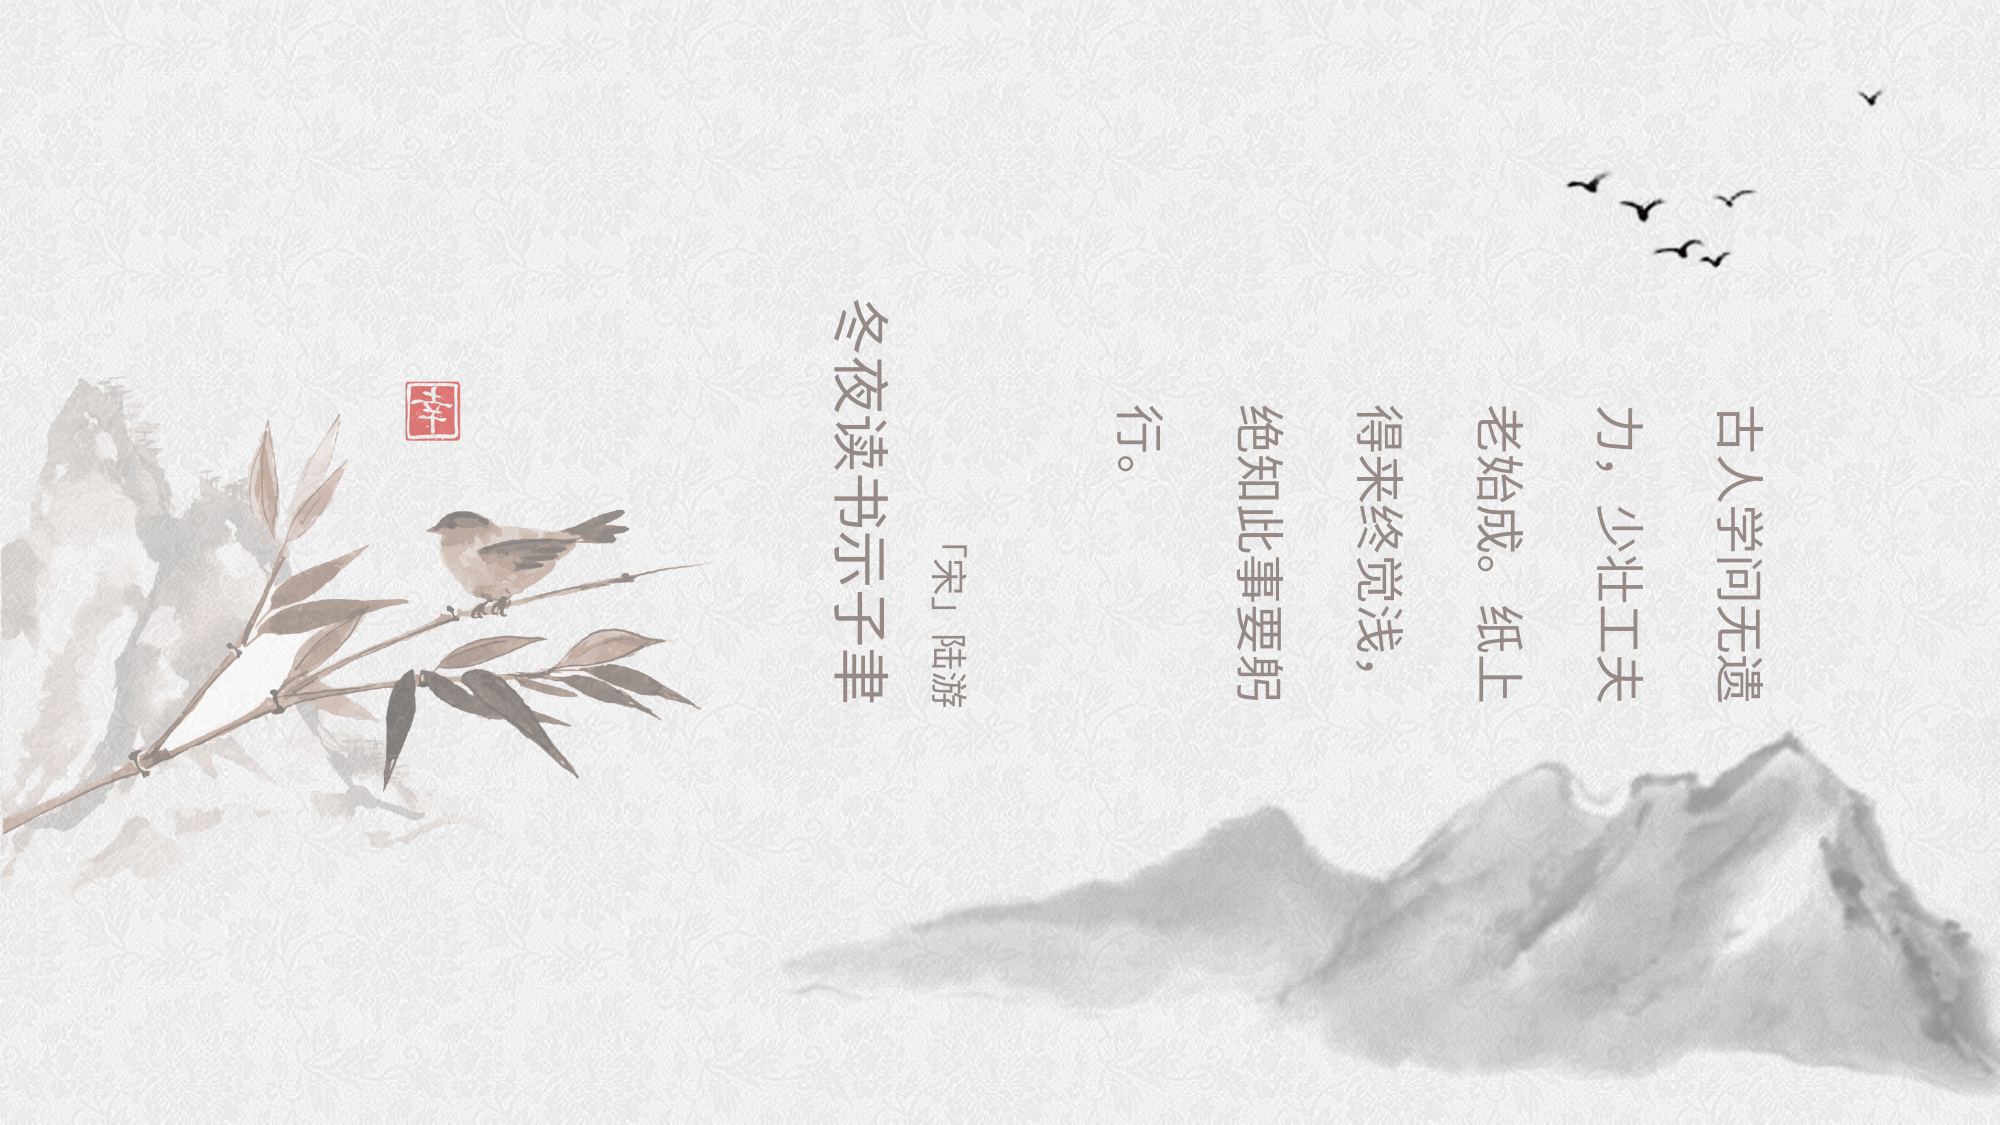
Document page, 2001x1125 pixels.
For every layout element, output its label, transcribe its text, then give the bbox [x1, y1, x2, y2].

text_box 古人学问无遗力，少壮工夫老始成。纸上得来终觉浅，绝知此事要躬行。 [1081, 389, 1839, 597]
text_box 冬夜读书示子聿 [803, 283, 905, 597]
text_box 「宋」陆游 [904, 493, 981, 597]
picture [0, 0, 2000, 1125]
